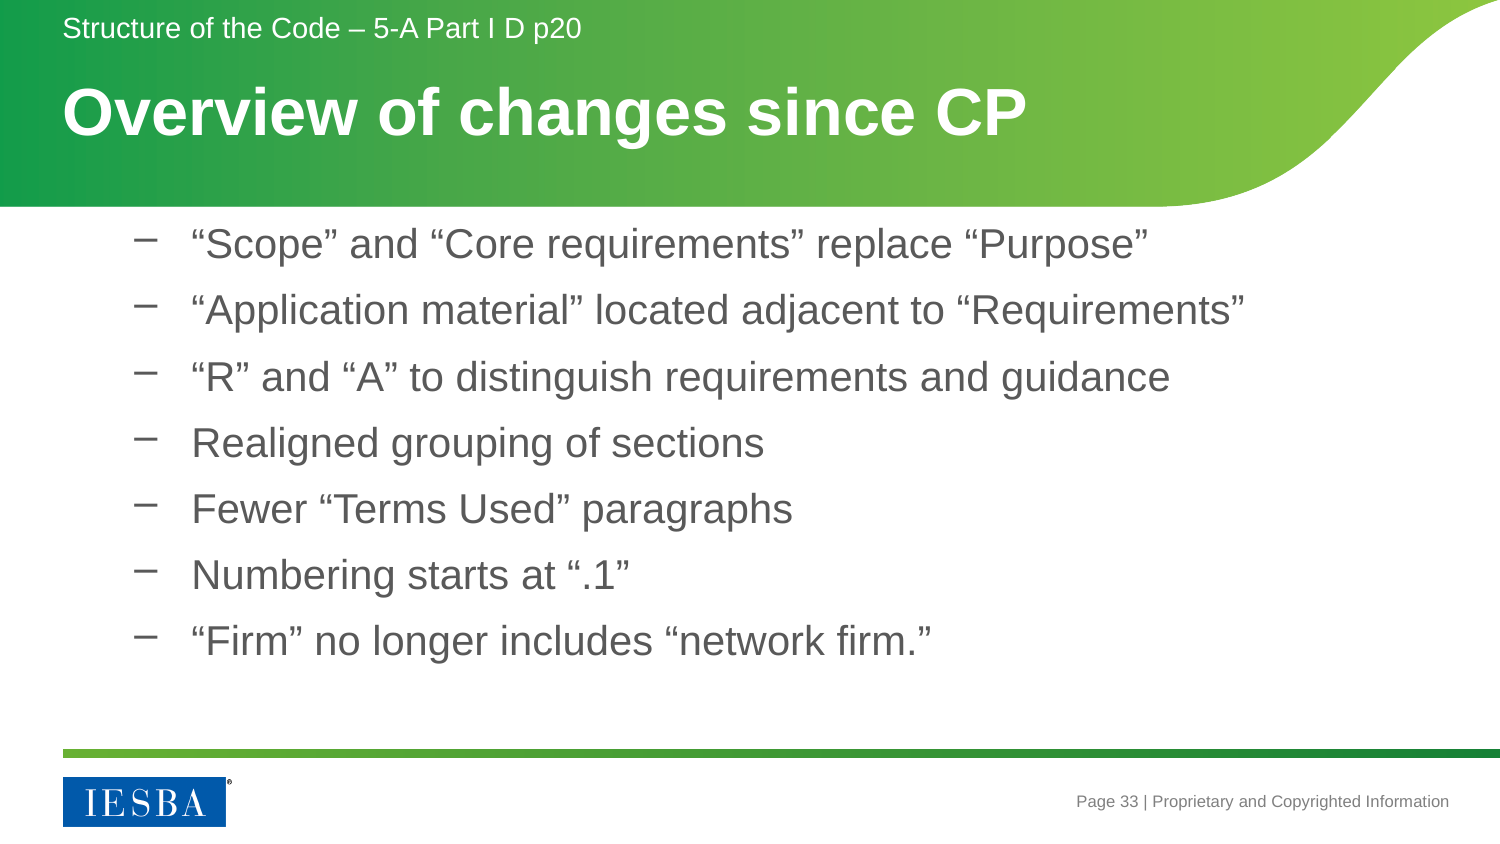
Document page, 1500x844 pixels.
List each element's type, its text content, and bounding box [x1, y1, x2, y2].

list “Scope” and “Core requirements” replace “Purpose” “Application material” located adjacent to “Requirements” “R” and “A” to distinguish requirements and guidance Realigned grouping of sections Fewer “Terms Used” paragraphs Numbering starts at “.1” “Firm” no longer includes “network firm.” [62, 209, 1450, 747]
picture [63, 777, 232, 827]
picture [0, 0, 1500, 207]
title Overview of changes since CP [62, 75, 1275, 142]
subtitle Structure of the Code – 5-A Part I D p20 [62, 9, 675, 47]
